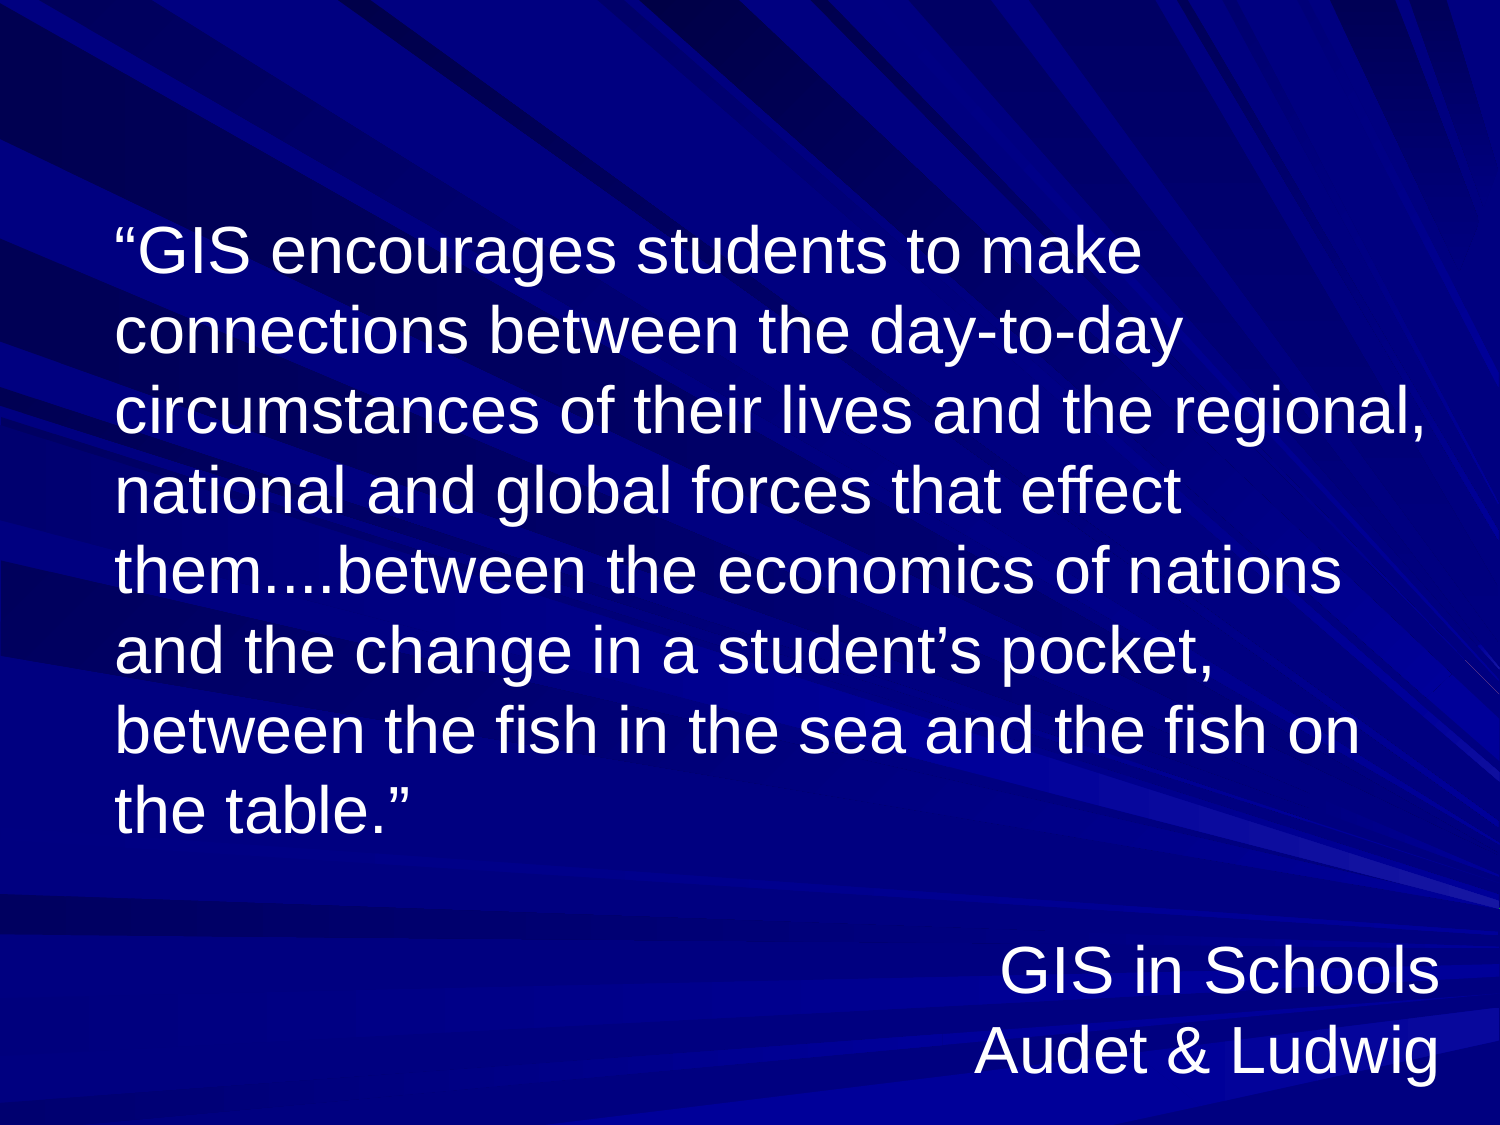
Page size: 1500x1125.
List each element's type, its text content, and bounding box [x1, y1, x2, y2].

text_box “GIS encourages students to make connections between the day-to-day circumstances of their lives and the regional, national and global forces that effect them....between the economics of nations and the change in a student’s pocket, between the fish in the sea and the fish on the table.” GIS in Schools Audet & Ludwig [99, 199, 1456, 1095]
